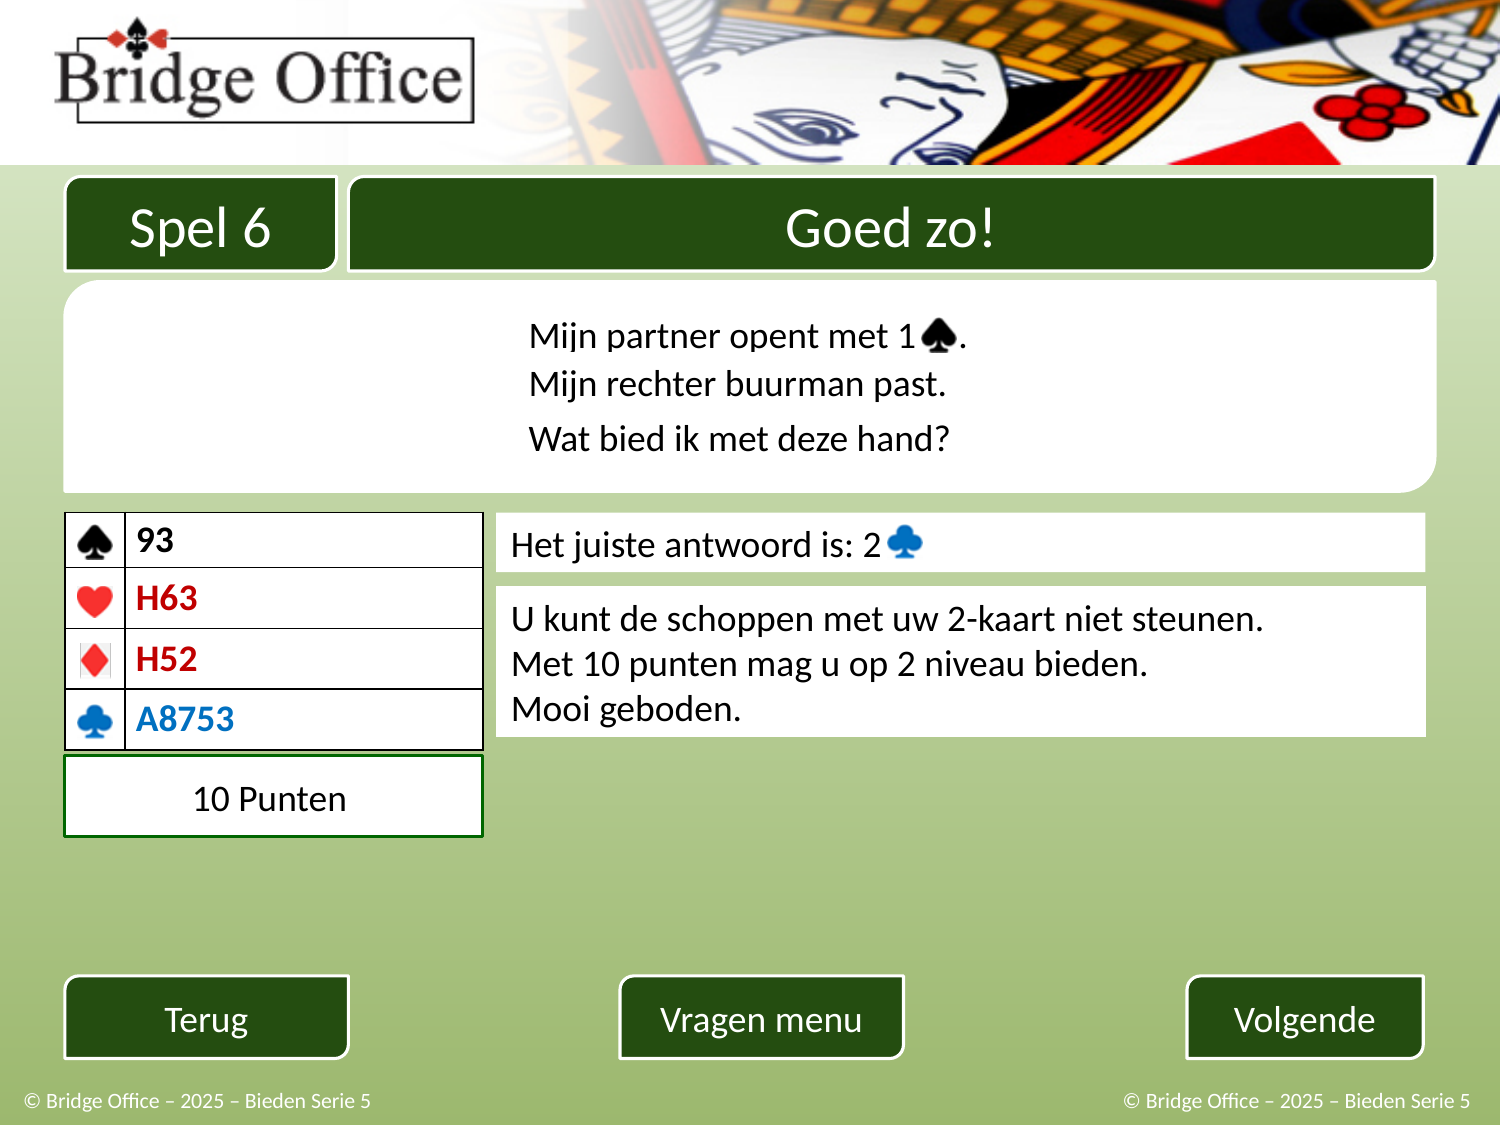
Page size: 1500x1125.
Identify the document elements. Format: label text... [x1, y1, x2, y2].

text_box Goed zo! [346, 179, 1437, 273]
picture [77, 524, 113, 561]
text_box U kunt de schoppen met uw 2-kaart niet steunen. Met 10 punten mag u op 2 niveau bieden. Mooi geboden. [496, 586, 1426, 737]
table_header [66, 513, 124, 567]
text_box Het juiste antwoord is: 2 [496, 512, 1426, 573]
table_header 93 [126, 513, 482, 567]
picture [920, 316, 957, 353]
table_cell [66, 568, 124, 628]
text_box © Bridge Office – 2025 – Bieden Serie 5 [8, 1079, 393, 1121]
text_box [63, 280, 1437, 493]
text_box Volgende [1185, 974, 1425, 1061]
table_cell [66, 629, 124, 688]
picture [887, 524, 923, 561]
text_box Vragen menu [618, 974, 906, 1061]
table_cell A8753 [126, 690, 482, 749]
picture [0, 0, 1500, 166]
text_box Wat bied ik met deze hand? [513, 406, 987, 467]
text_box 10 Punten [63, 754, 484, 838]
text_box Terug [63, 974, 350, 1061]
text_box Mijn partner opent met 1 . [513, 303, 1022, 364]
picture [77, 703, 113, 740]
table_cell H63 [126, 568, 482, 628]
table_cell [66, 690, 124, 749]
text_box © Bridge Office – 2025 – Bieden Serie 5 [1107, 1079, 1500, 1121]
text_box Mijn rechter buurman past. [513, 352, 987, 406]
table_cell H52 [126, 629, 482, 688]
picture [77, 585, 113, 618]
picture [77, 643, 113, 679]
text_box Spel 6 [63, 179, 339, 273]
